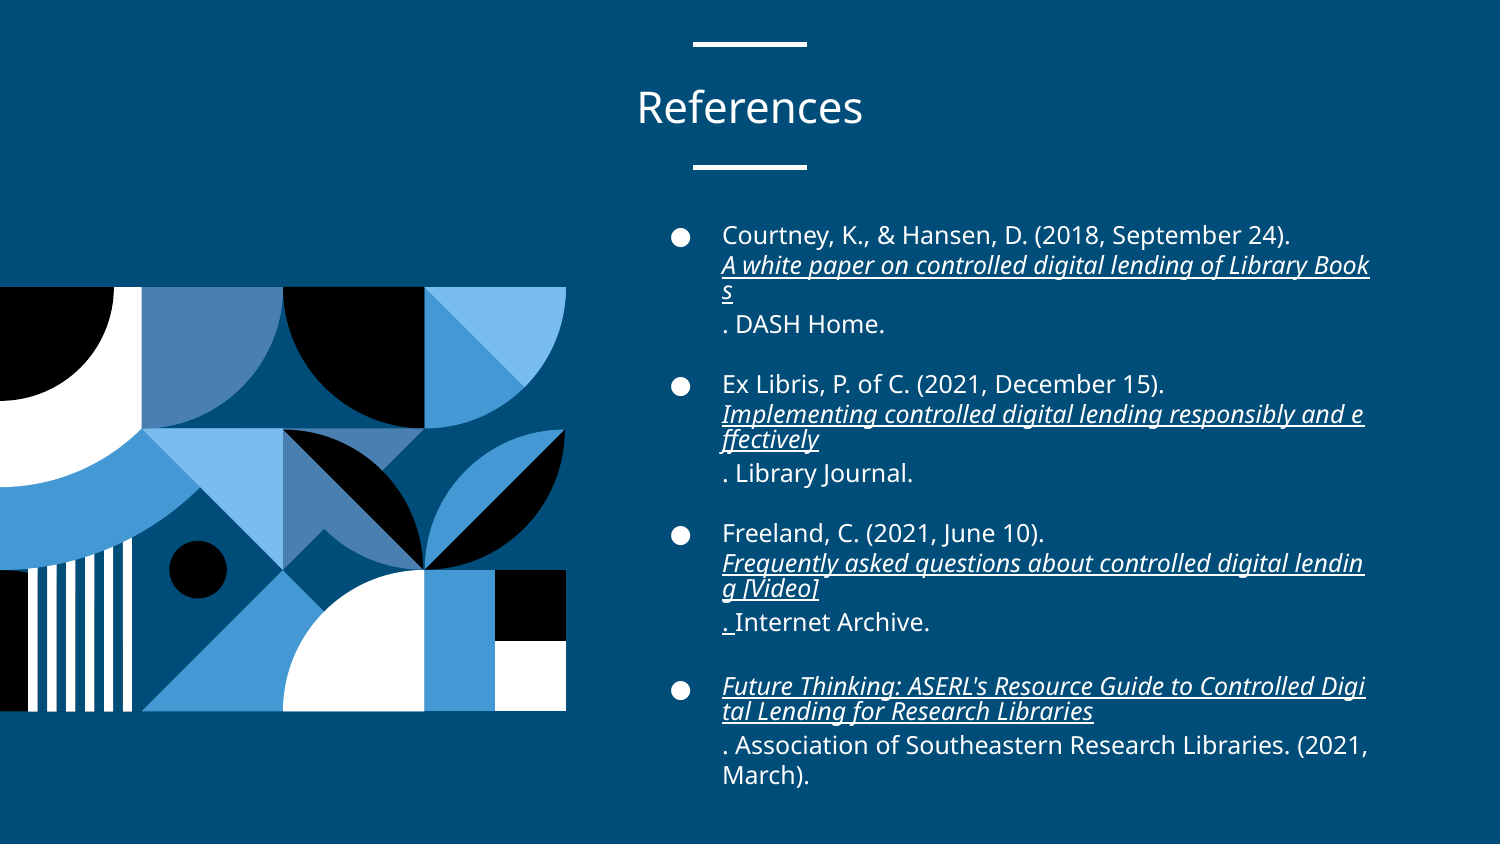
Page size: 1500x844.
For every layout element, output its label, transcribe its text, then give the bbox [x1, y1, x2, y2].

list Courtney, K., & Hansen, D. (2018, September 24). A white paper on controlled digital lending of Library Books. DASH Home. Ex Libris, P. of C. (2021, December 15). Implementing controlled digital lending responsibly and effectively. Library Journal. Freeland, C. (2021, June 10). Frequently asked questions about controlled digital lending [Video]. Internet Archive. Future Thinking: ASERL's Resource Guide to Controlled Digital Lending for Research Libraries. Association of Southeastern Research Libraries. (2021, March). [628, 204, 1390, 781]
title References [169, 23, 1331, 148]
